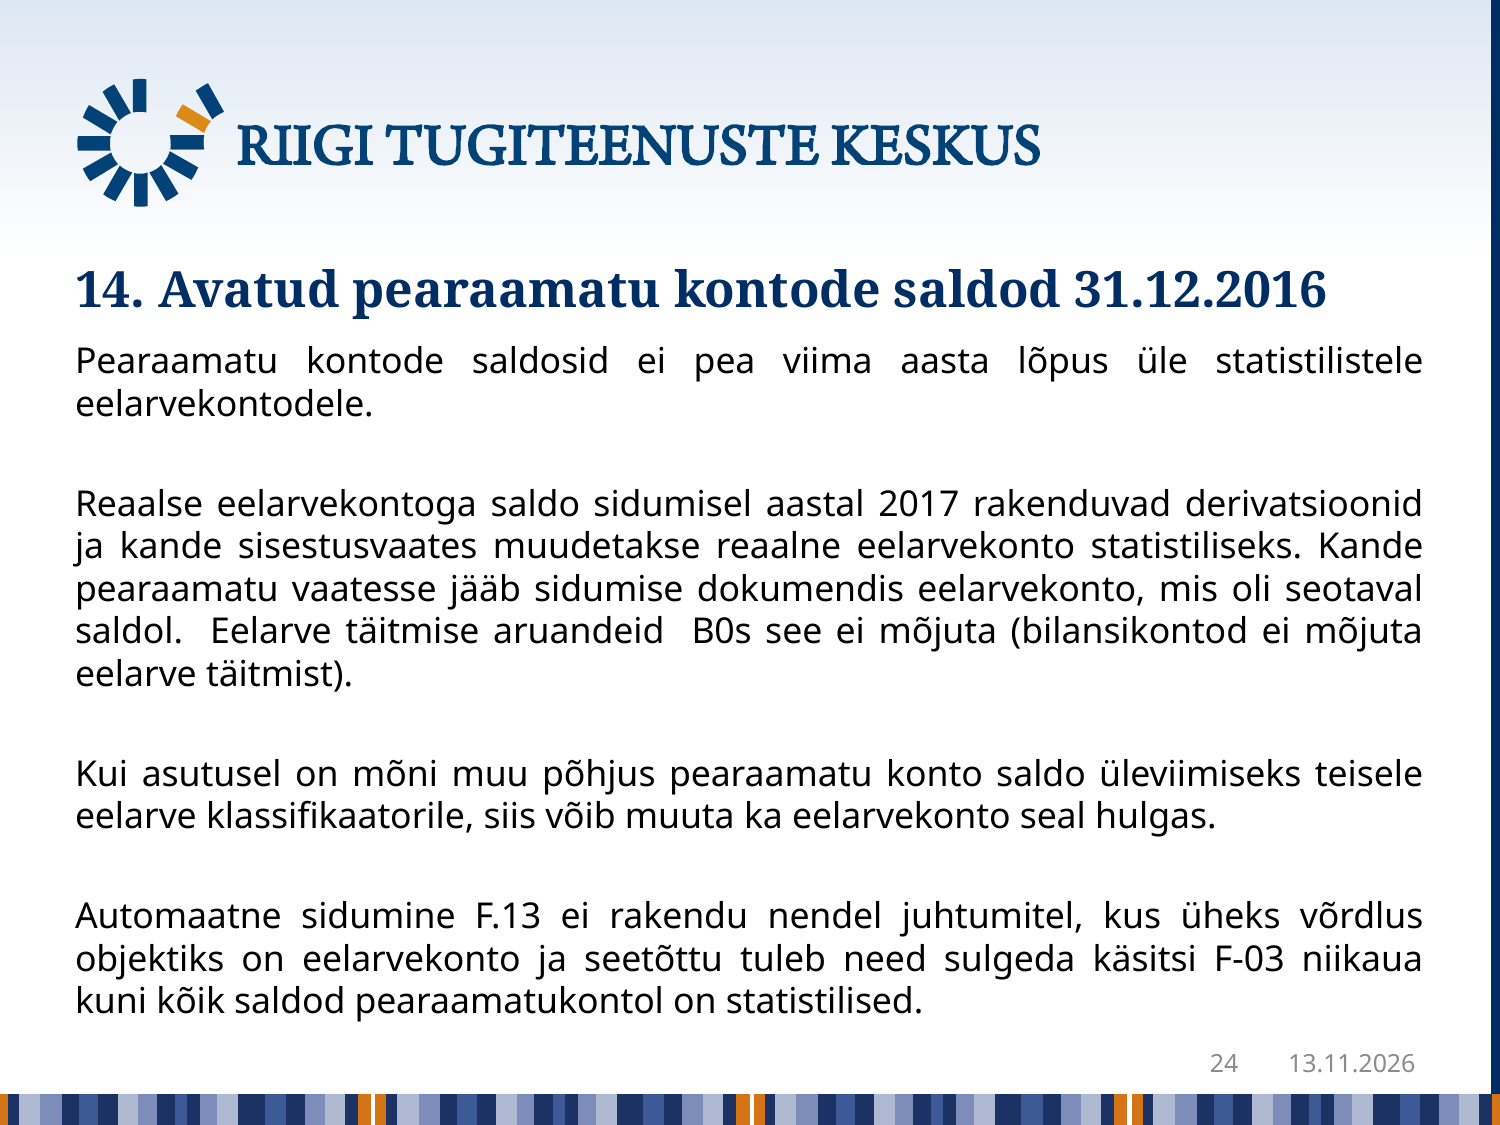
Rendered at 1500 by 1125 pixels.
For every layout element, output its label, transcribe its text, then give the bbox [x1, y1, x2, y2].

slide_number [1269, 1035, 1431, 1095]
list Pearaamatu kontode saldosid ei pea viima aasta lõpus üle statistilistele eelarvekontodele. Reaalse eelarvekontoga saldo sidumisel aastal 2017 rakenduvad derivatsioonid ja kande sisestusvaates muudetakse reaalne eelarvekonto statistiliseks. Kande pearaamatu vaatesse jääb sidumise dokumendis eelarvekonto, mis oli seotaval saldol. Eelarve täitmise aruandeid B0s see ei mõjuta (bilansikontod ei mõjuta eelarve täitmist). Kui asutusel on mõni muu põhjus pearaamatu konto saldo üleviimiseks teisele eelarve klassifikaatorile, siis võib muuta ka eelarvekonto seal hulgas. Automaatne sidumine F.13 ei rakendu nendel juhtumitel, kus üheks võrdlus objektiks on eelarvekonto ja seetõttu tuleb need sulgeda käsitsi F-03 niikaua kuni kõik saldod pearaamatukontol on statistilised. [75, 338, 1425, 1024]
title 14. Avatud pearaamatu kontode saldod 31.12.2016 [75, 257, 1425, 338]
slide_number 24 [1139, 1035, 1254, 1095]
